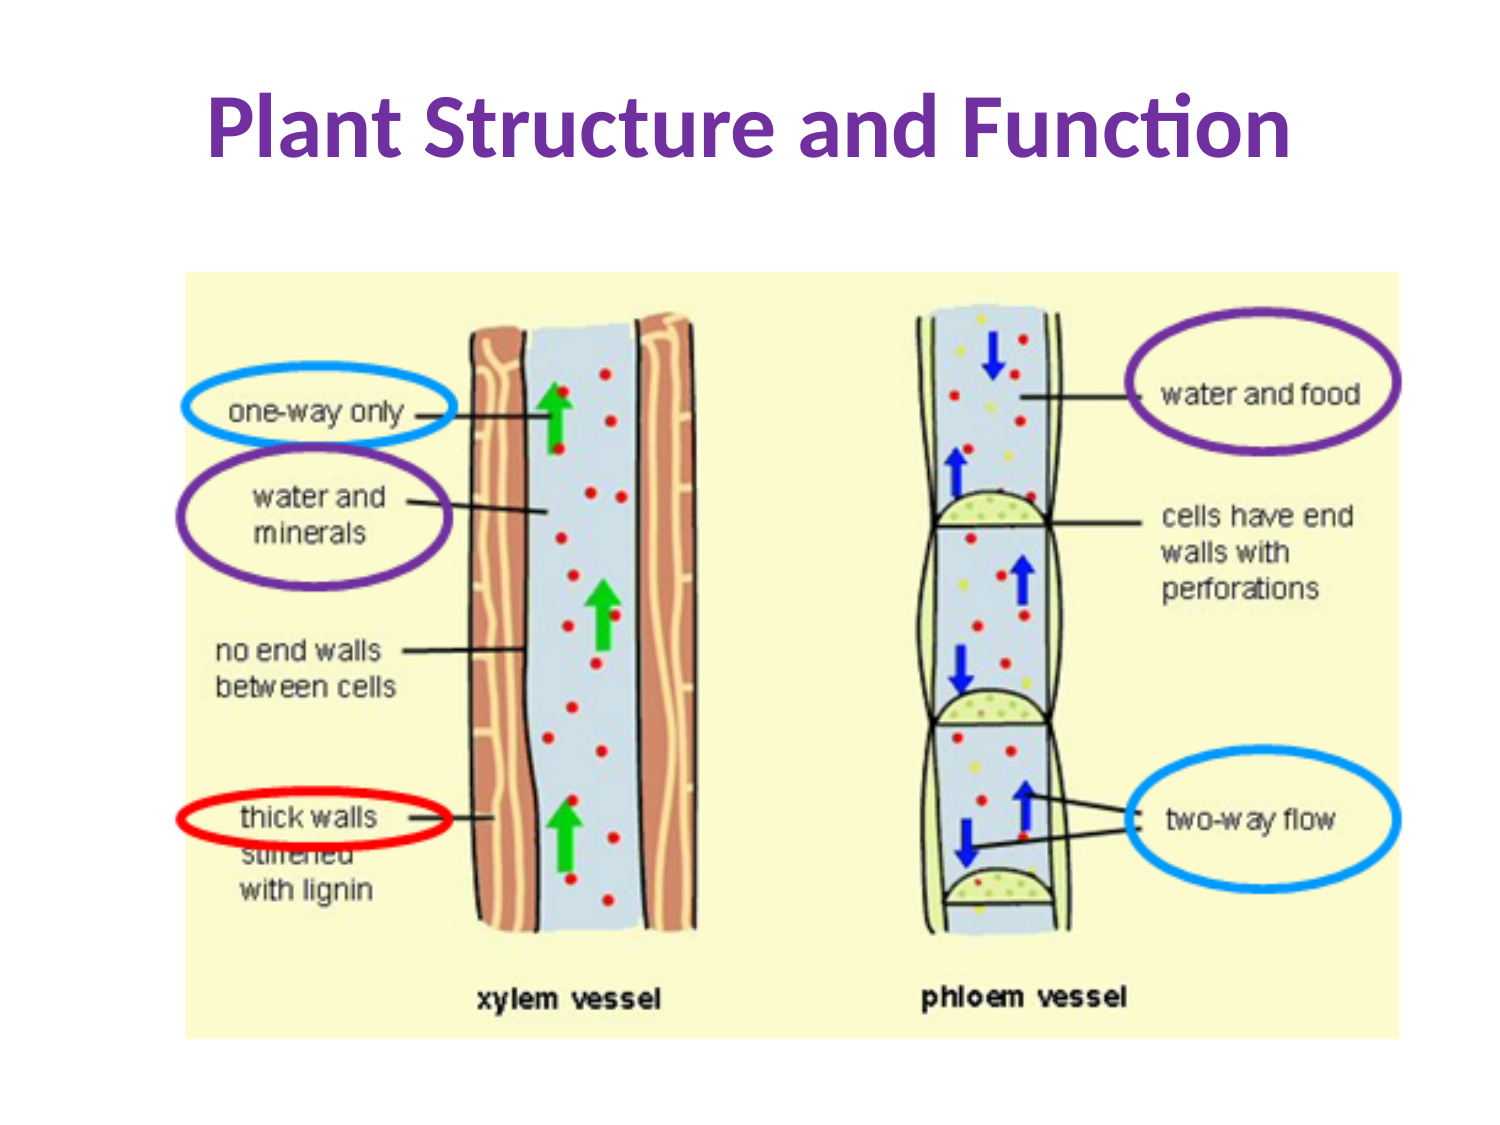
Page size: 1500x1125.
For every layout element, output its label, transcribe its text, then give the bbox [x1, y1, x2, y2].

title Plant Structure and Function [75, 45, 1425, 197]
picture [159, 231, 1422, 1048]
